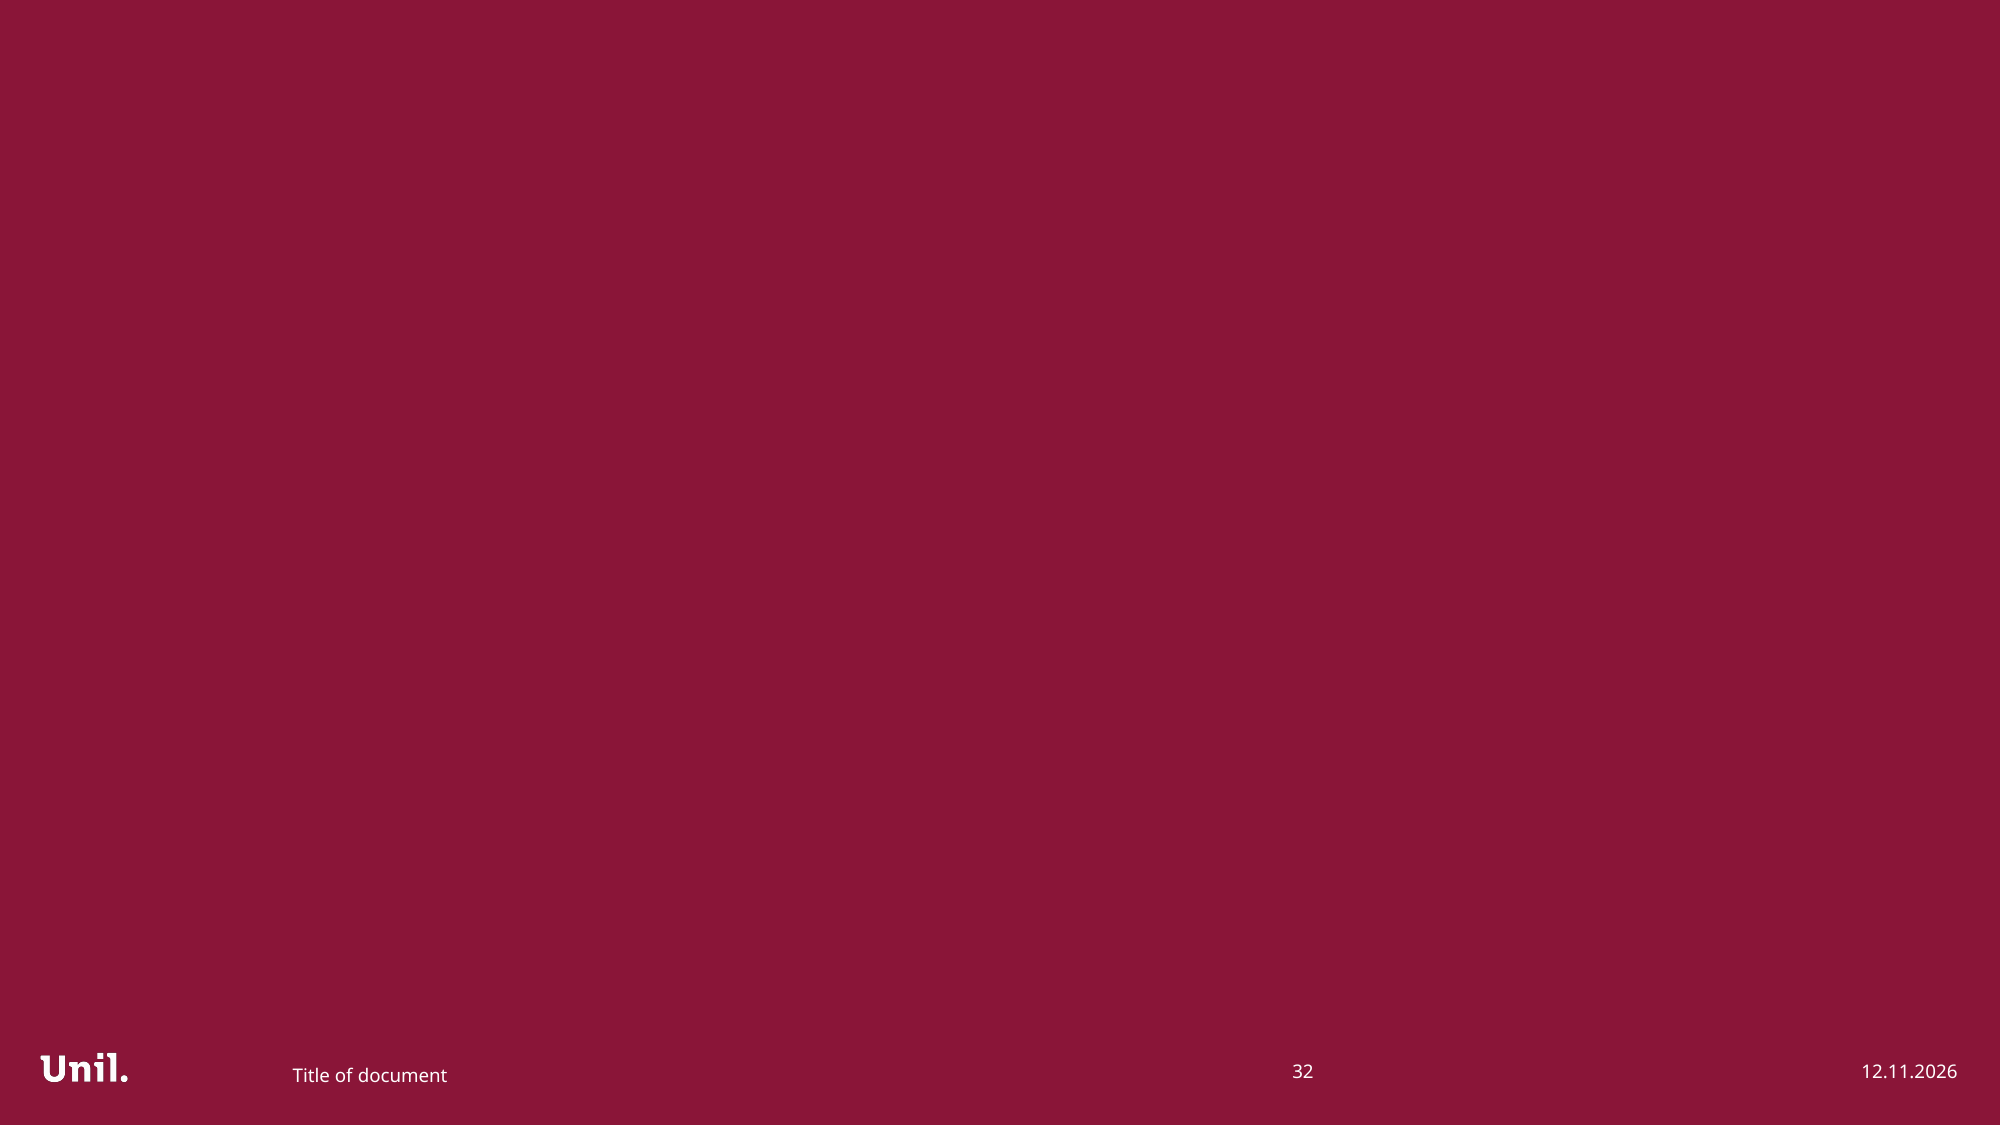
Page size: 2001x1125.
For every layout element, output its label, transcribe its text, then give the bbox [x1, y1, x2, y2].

slide_number 32 [1250, 1037, 1355, 1086]
picture [27, 1042, 141, 1095]
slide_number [1789, 1026, 1958, 1086]
footer Title of document [292, 1011, 1048, 1087]
